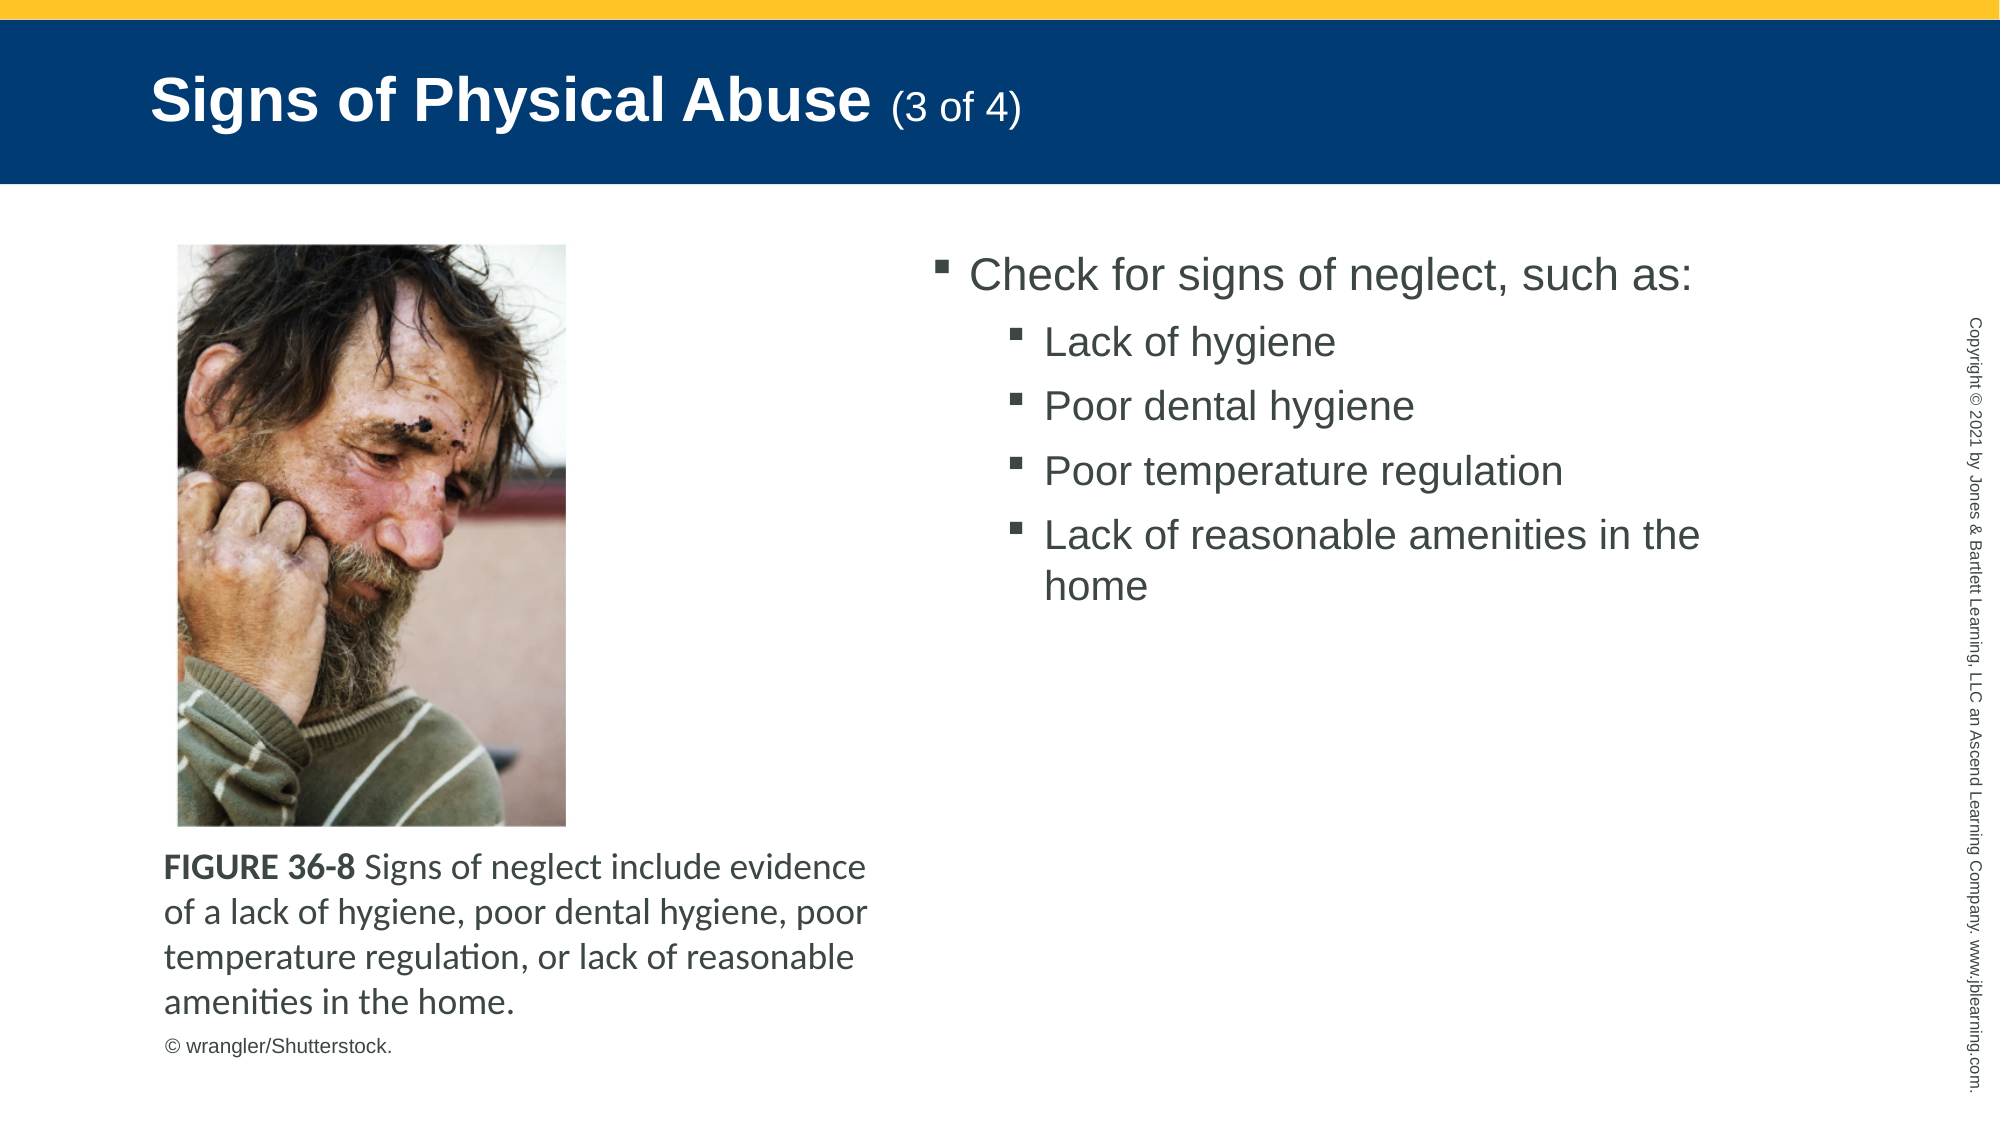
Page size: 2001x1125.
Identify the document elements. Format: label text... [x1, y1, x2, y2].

title Signs of Physical Abuse (3 of 4) [0, 19, 2000, 185]
text_box © wrangler/Shutterstock. [150, 1025, 408, 1065]
text_box FIGURE 36-8 Signs of neglect include evidence of a lack of hygiene, poor dental hygiene, poor temperature regulation, or lack of reasonable amenities in the home. [149, 834, 906, 1030]
picture [171, 241, 573, 835]
list Check for signs of neglect, such as: Lack of hygiene Poor dental hygiene Poor temperature regulation Lack of reasonable amenities in the home [916, 237, 1850, 1025]
